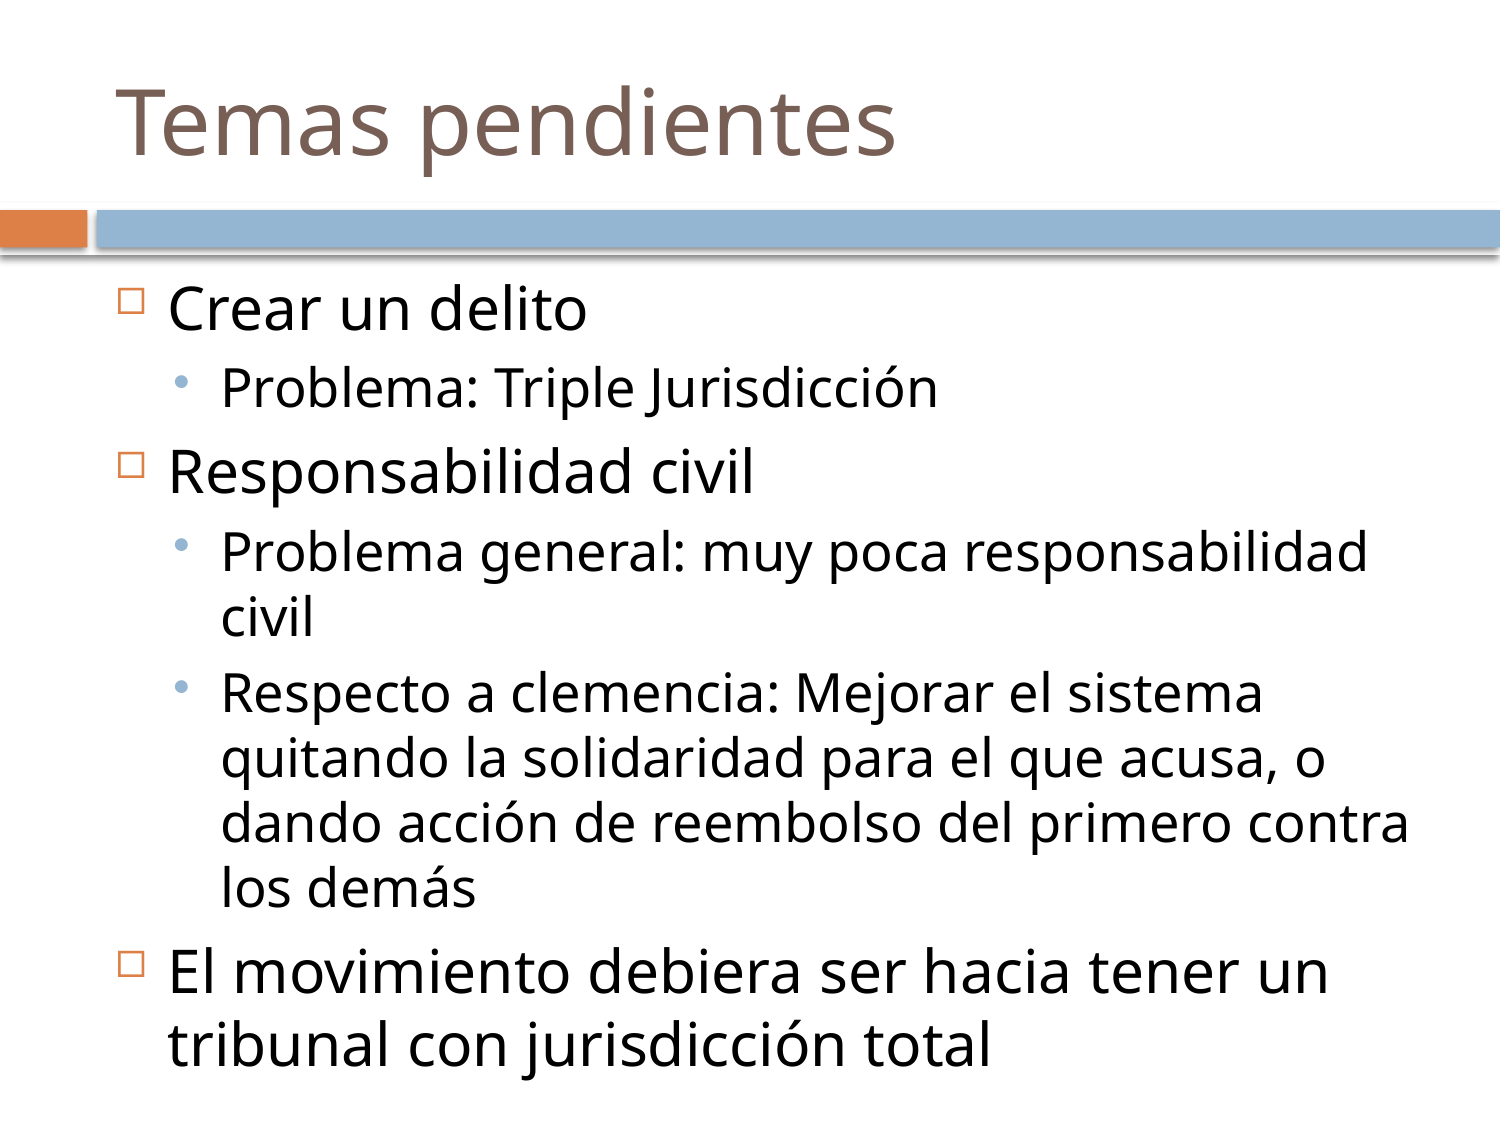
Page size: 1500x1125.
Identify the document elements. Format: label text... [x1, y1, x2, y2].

list Crear un delito Problema: Triple Jurisdicción Responsabilidad civil Problema general: muy poca responsabilidad civil Respecto a clemencia: Mejorar el sistema quitando la solidaridad para el que acusa, o dando acción de reembolso del primero contra los demás El movimiento debiera ser hacia tener un tribunal con jurisdicción total [100, 262, 1438, 1000]
title Temas pendientes [100, 37, 1438, 200]
